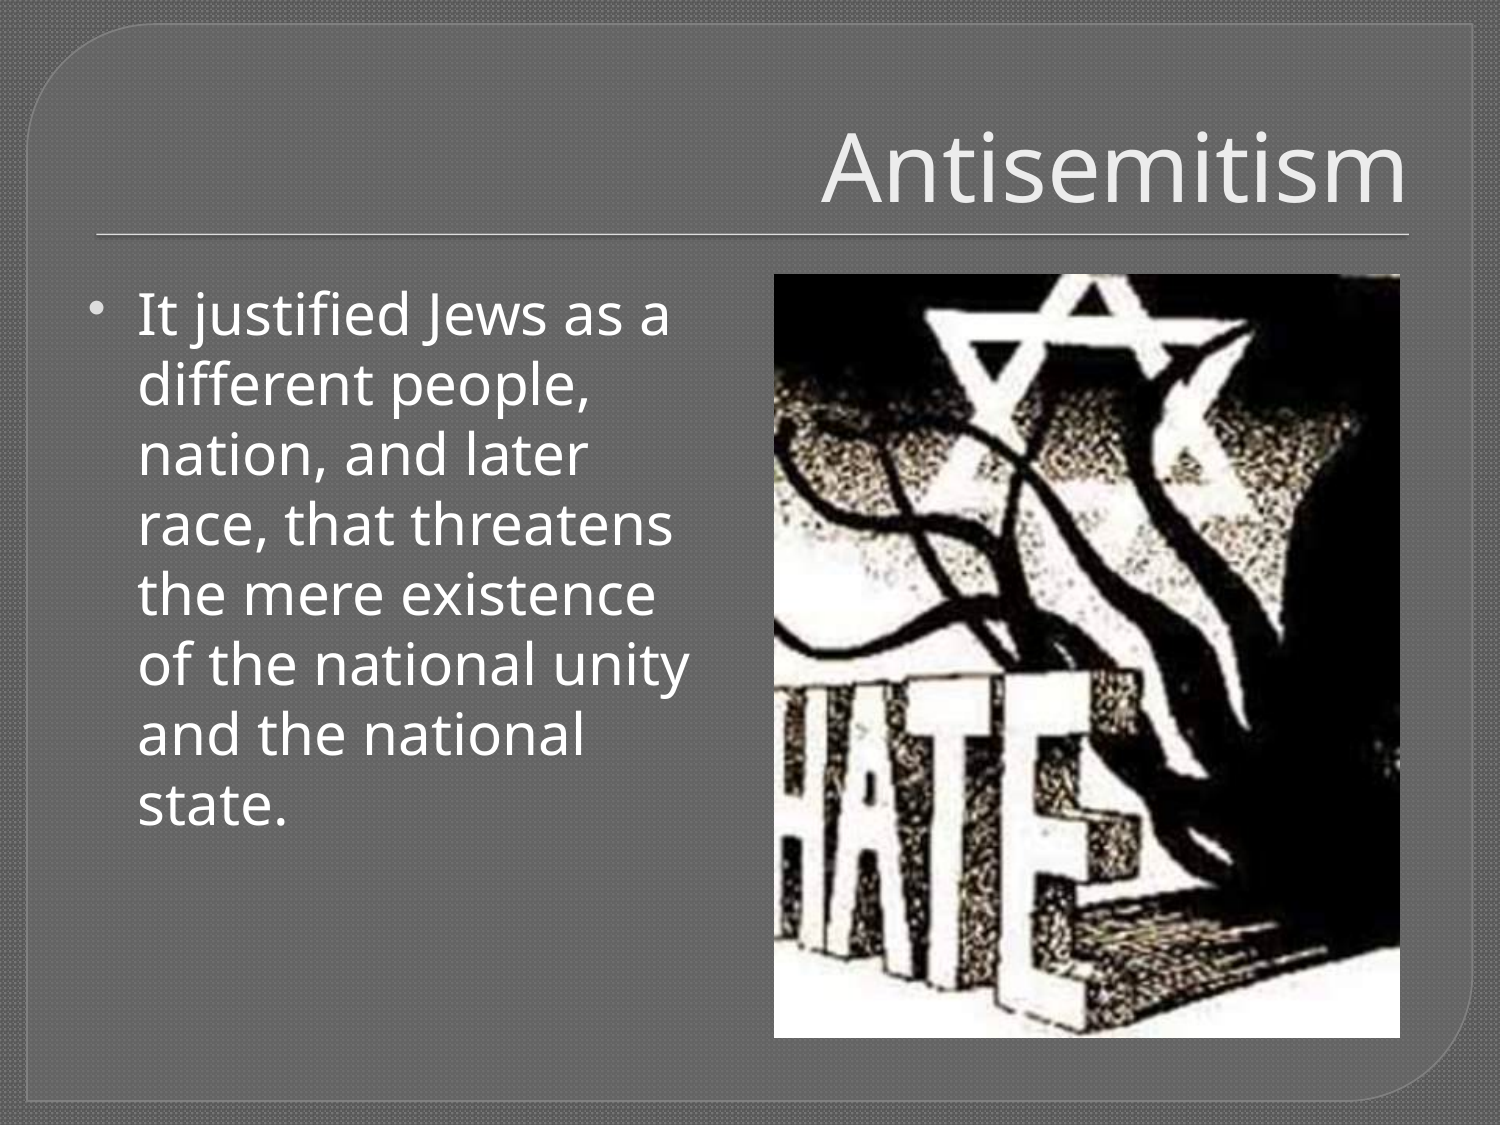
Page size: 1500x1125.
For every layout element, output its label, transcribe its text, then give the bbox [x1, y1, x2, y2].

title Antisemitism [75, 41, 1425, 230]
list It justified Jews as a different people, nation, and later race, that threatens the mere existence of the national unity and the national state. [75, 270, 738, 1013]
picture [774, 274, 1401, 1038]
